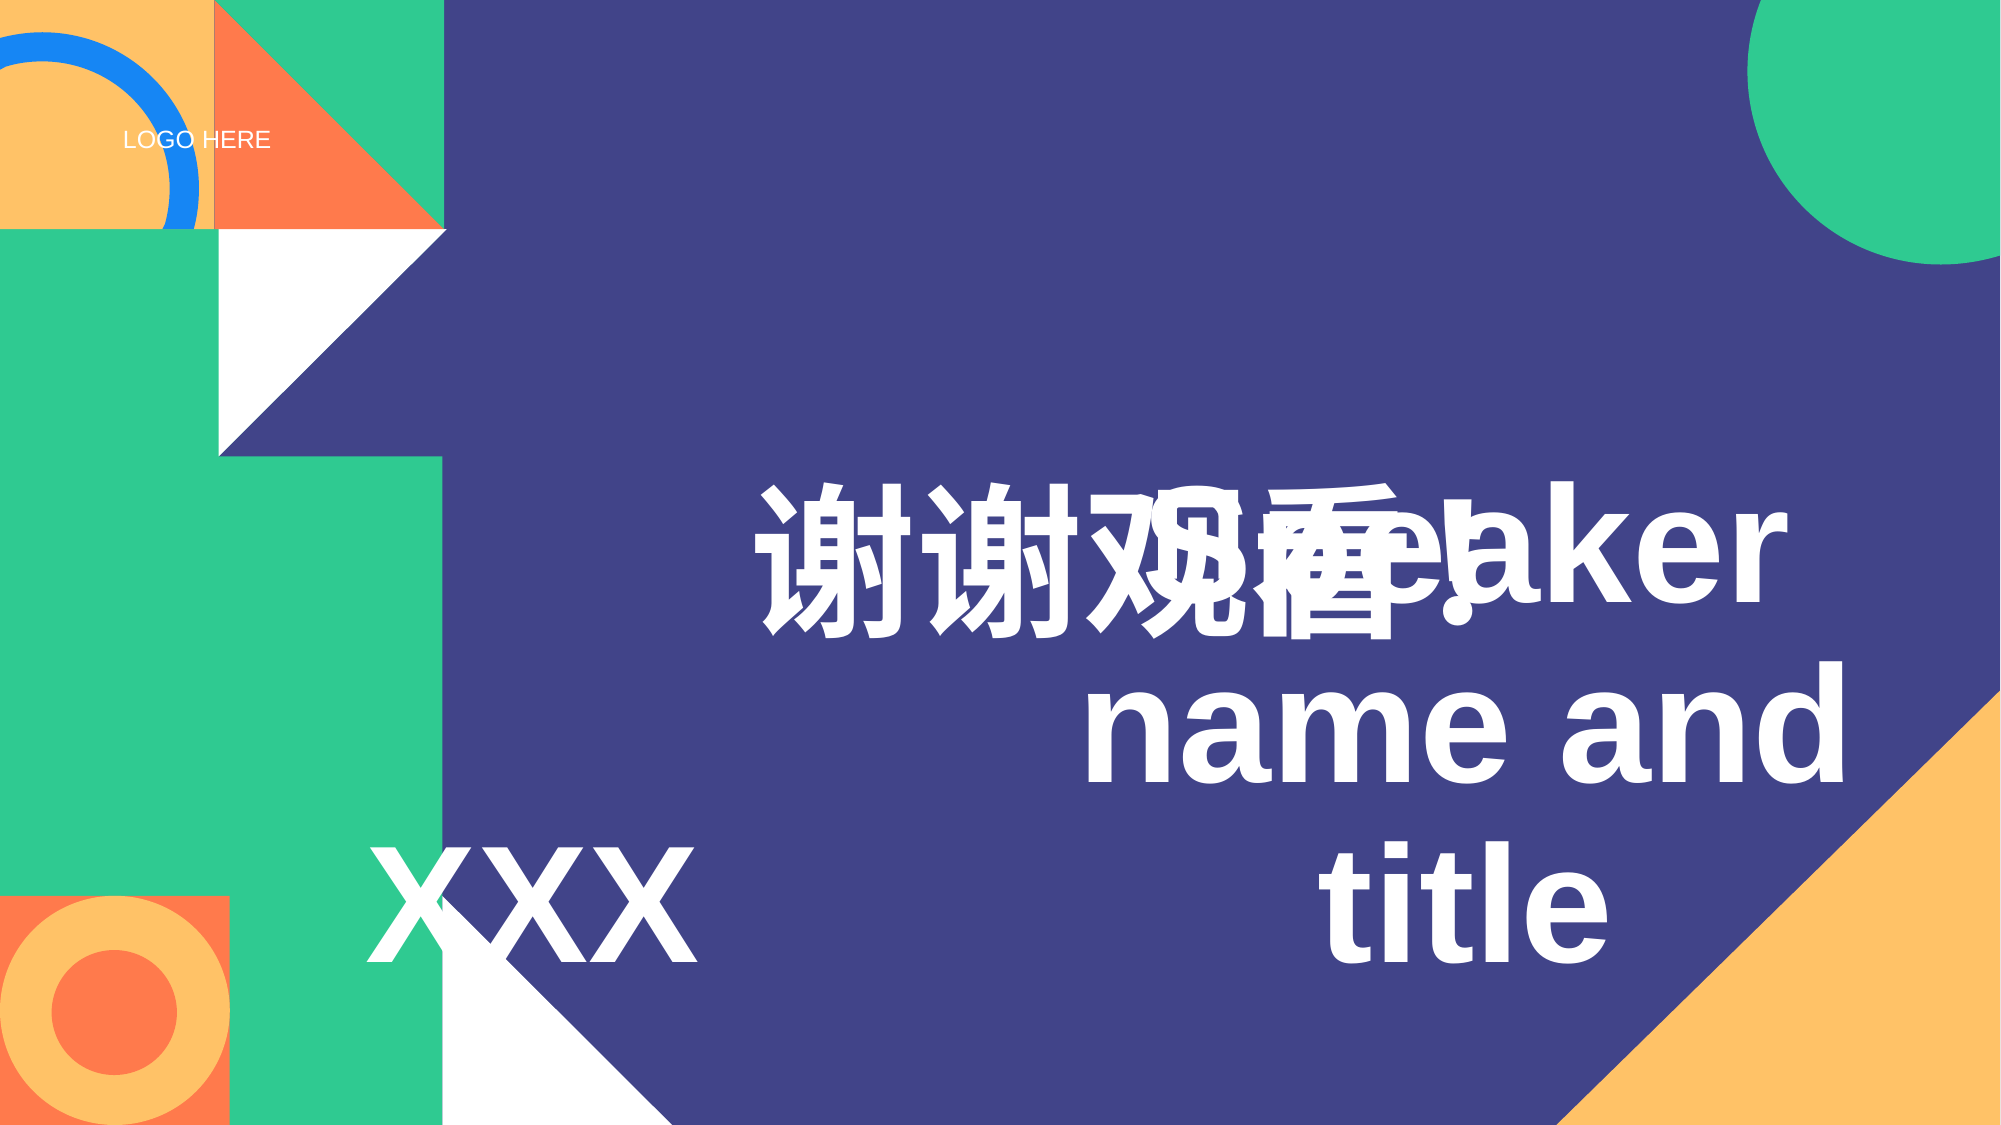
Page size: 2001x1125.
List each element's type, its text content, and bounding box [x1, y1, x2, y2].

list 谢谢观看！ [443, 107, 1890, 669]
list Speaker name and title [1042, 957, 1890, 1007]
text_box LOGO HERE [108, 119, 292, 169]
list XXX [108, 957, 958, 1007]
